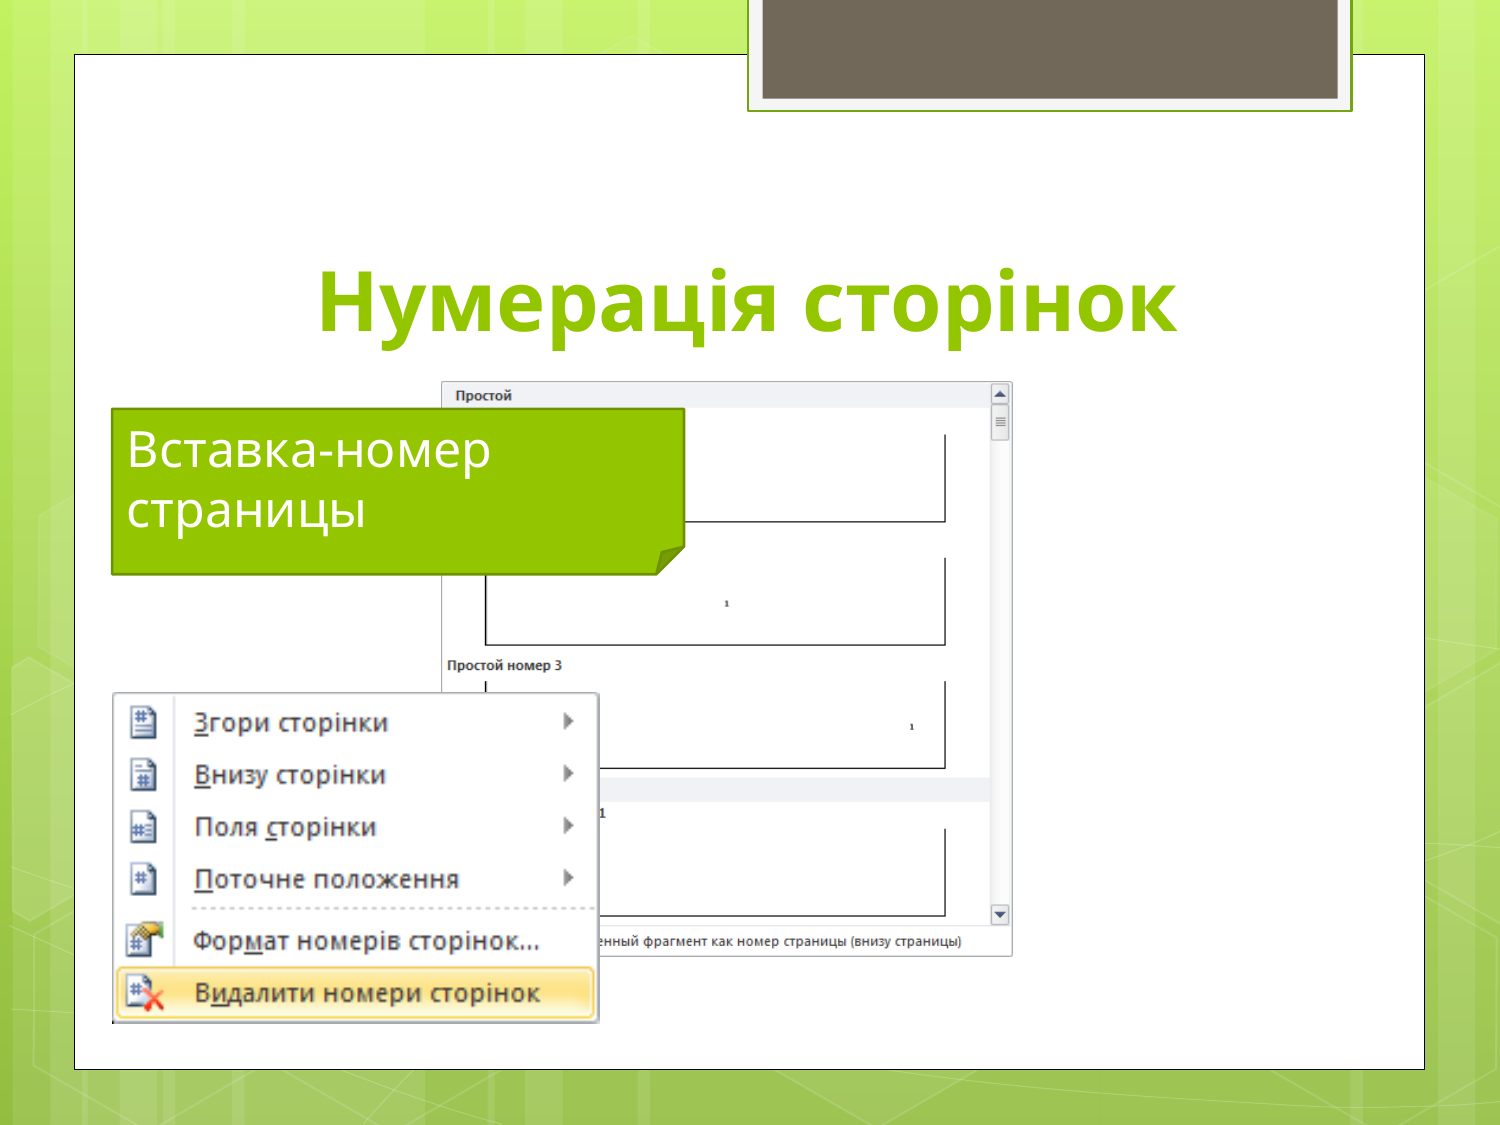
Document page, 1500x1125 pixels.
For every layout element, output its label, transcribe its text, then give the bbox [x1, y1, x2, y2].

title Нумерація сторінок [171, 168, 1324, 357]
text_box Вставка-номер страницы [110, 407, 435, 576]
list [441, 380, 1013, 957]
picture [111, 692, 600, 1024]
